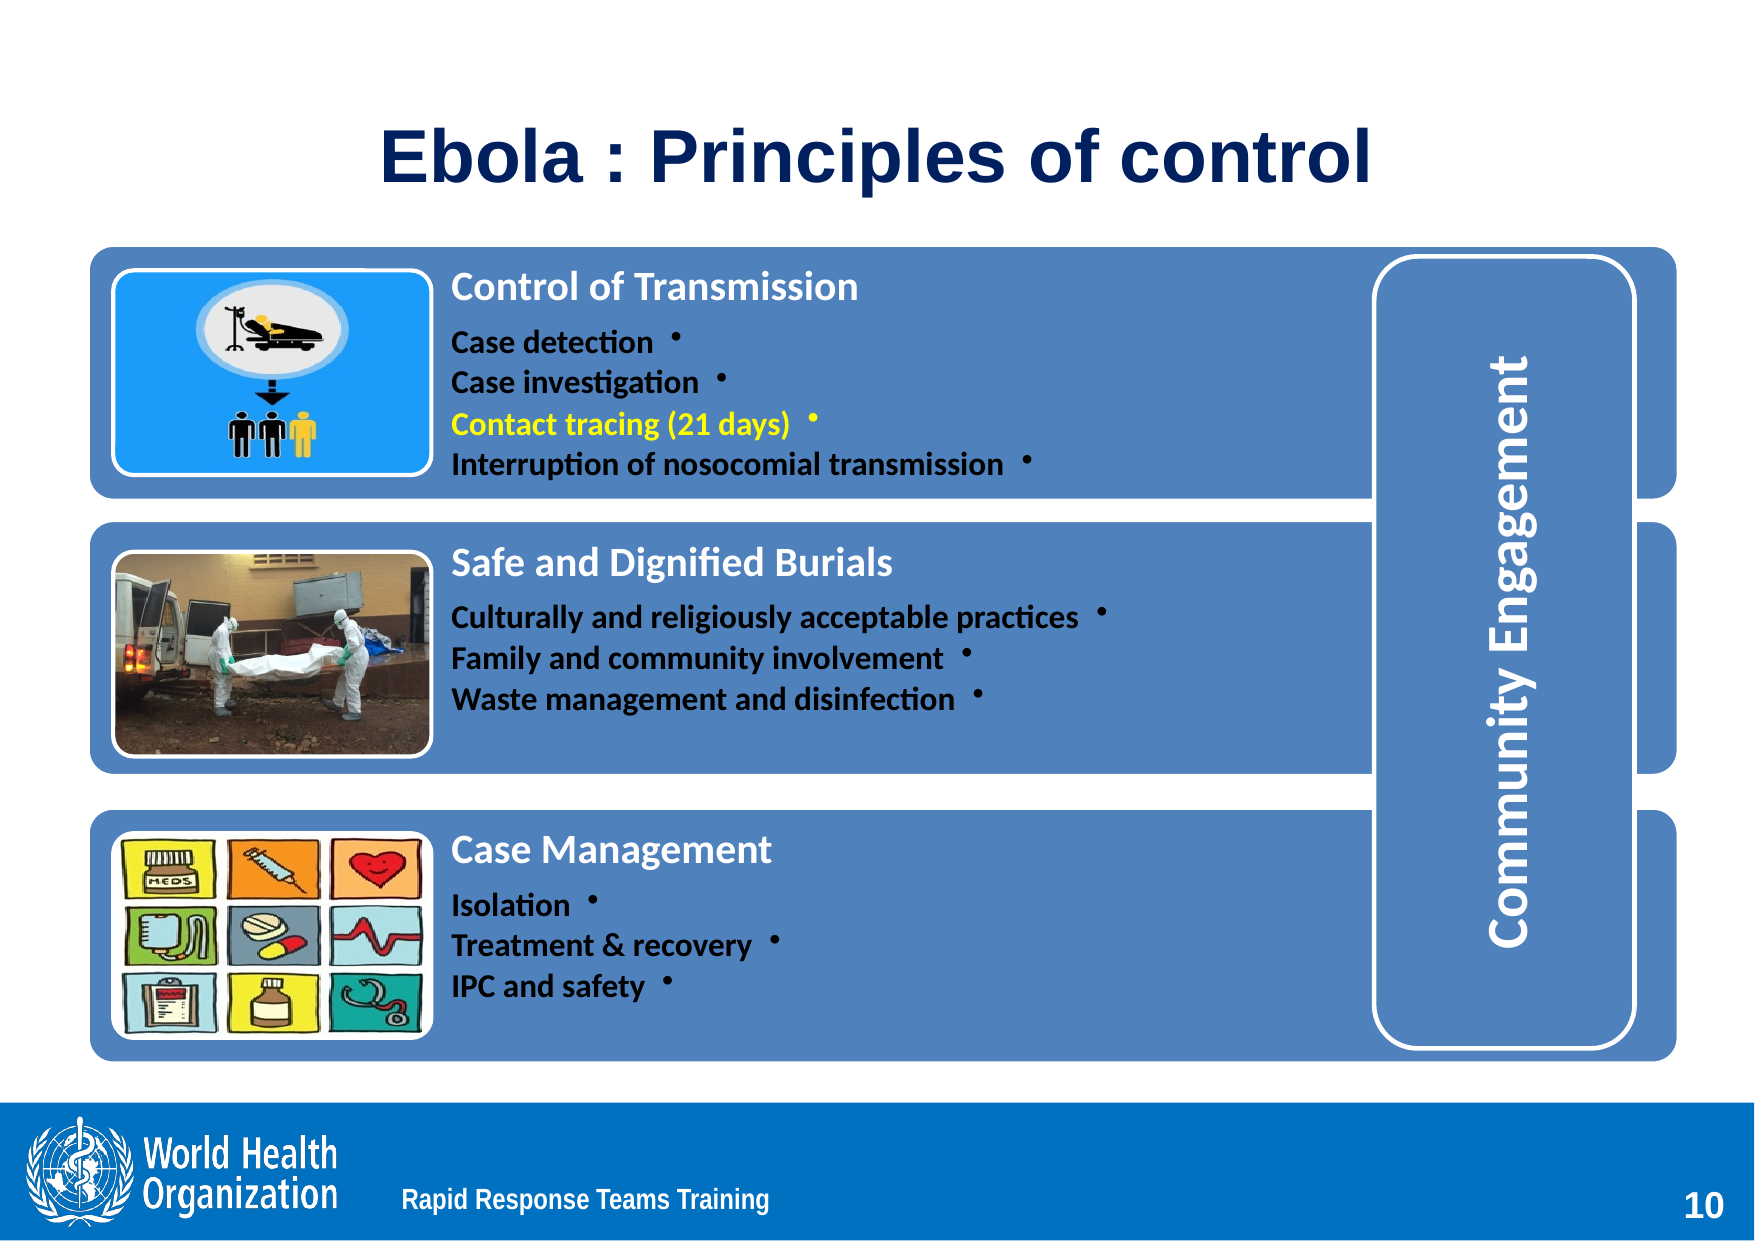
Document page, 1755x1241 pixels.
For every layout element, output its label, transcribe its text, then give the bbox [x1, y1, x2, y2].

picture [25, 1116, 337, 1227]
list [87, 244, 1679, 1064]
title Ebola : Principles of control [87, 49, 1667, 244]
